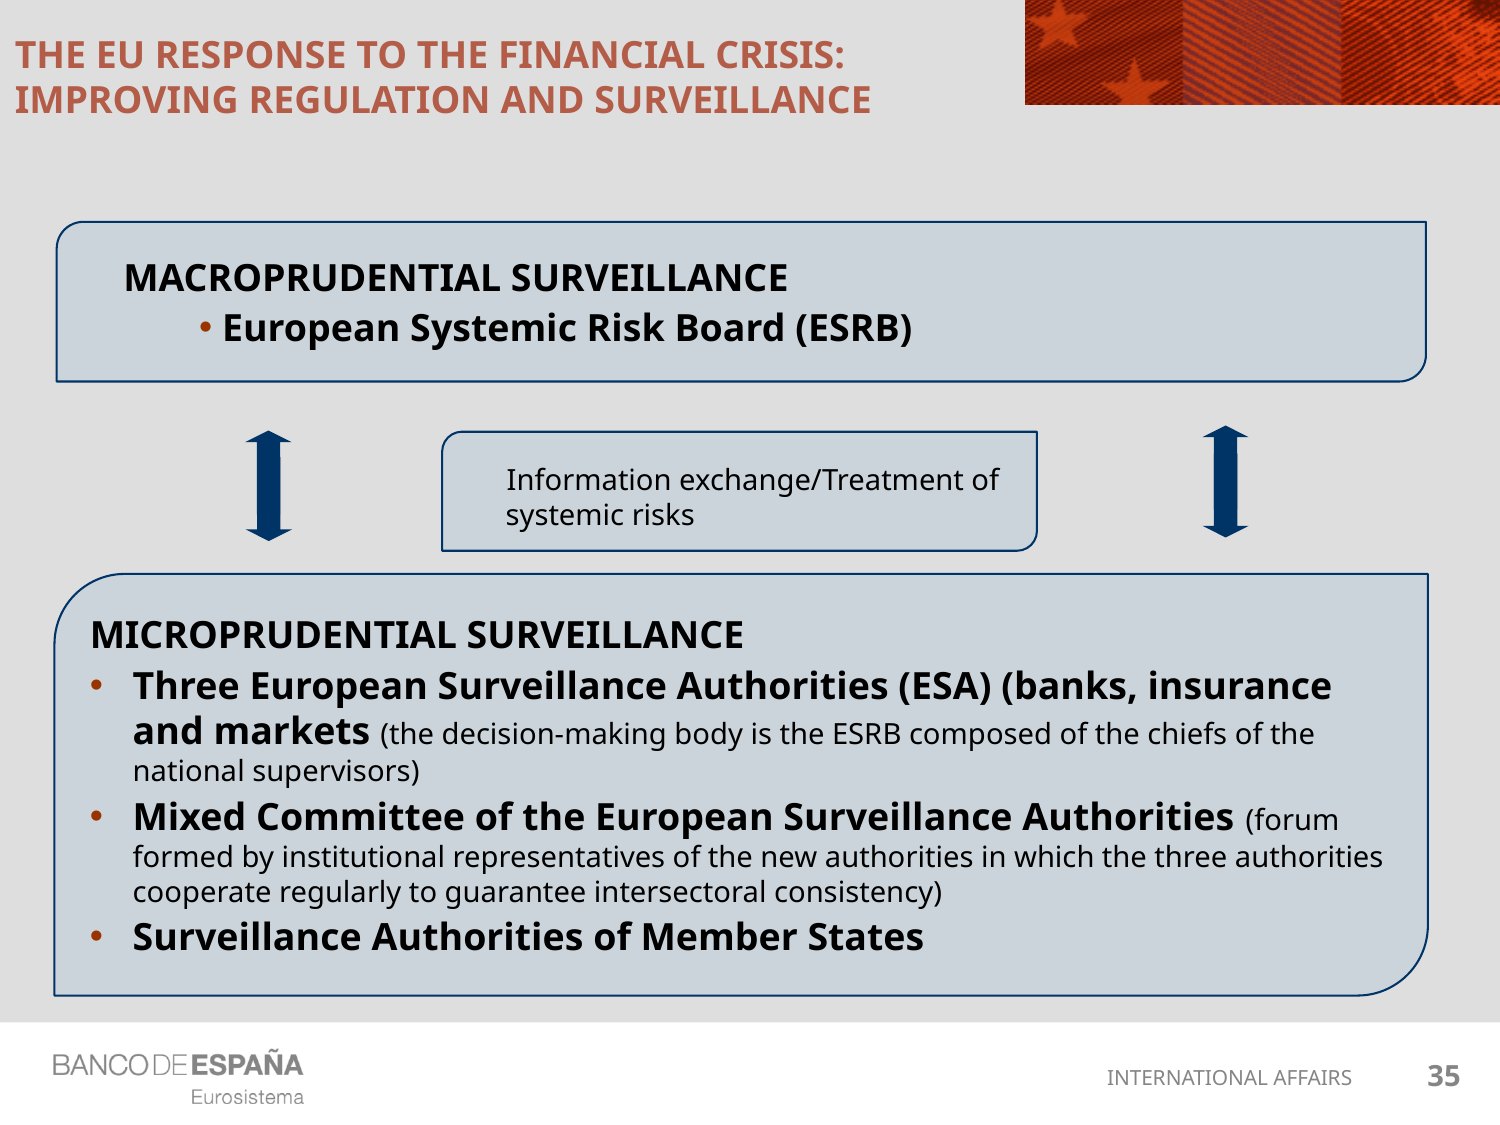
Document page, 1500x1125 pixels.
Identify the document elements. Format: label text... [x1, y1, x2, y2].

picture [1025, 0, 1500, 105]
text_box MICROPRUDENTIAL SURVEILLANCE Three European Surveillance Authorities (ESA) (banks, insurance and markets (the decision-making body is the ESRB composed of the chiefs of the national supervisors) Mixed Committee of the European Surveillance Authorities (forum formed by institutional representatives of the new authorities in which the three authorities cooperate regularly to guarantee intersectoral consistency) Surveillance Authorities of Member States [54, 573, 1428, 996]
picture [53, 1048, 304, 1104]
text_box MACROPRUDENTIAL SURVEILLANCE European Systemic Risk Board (ESRB) [56, 221, 1426, 382]
text_box [245, 456, 293, 542]
text_box [1202, 453, 1249, 538]
text_box Information exchange/Treatment of systemic risks [442, 431, 1037, 551]
text_box [1202, 425, 1249, 453]
slide_number 35 [1390, 1049, 1477, 1104]
text_box [245, 430, 292, 515]
text_box THE EU RESPONSE TO THE FINANCIAL CRISIS: IMPROVING REGULATION AND SURVEILLANCE [0, 11, 1024, 140]
